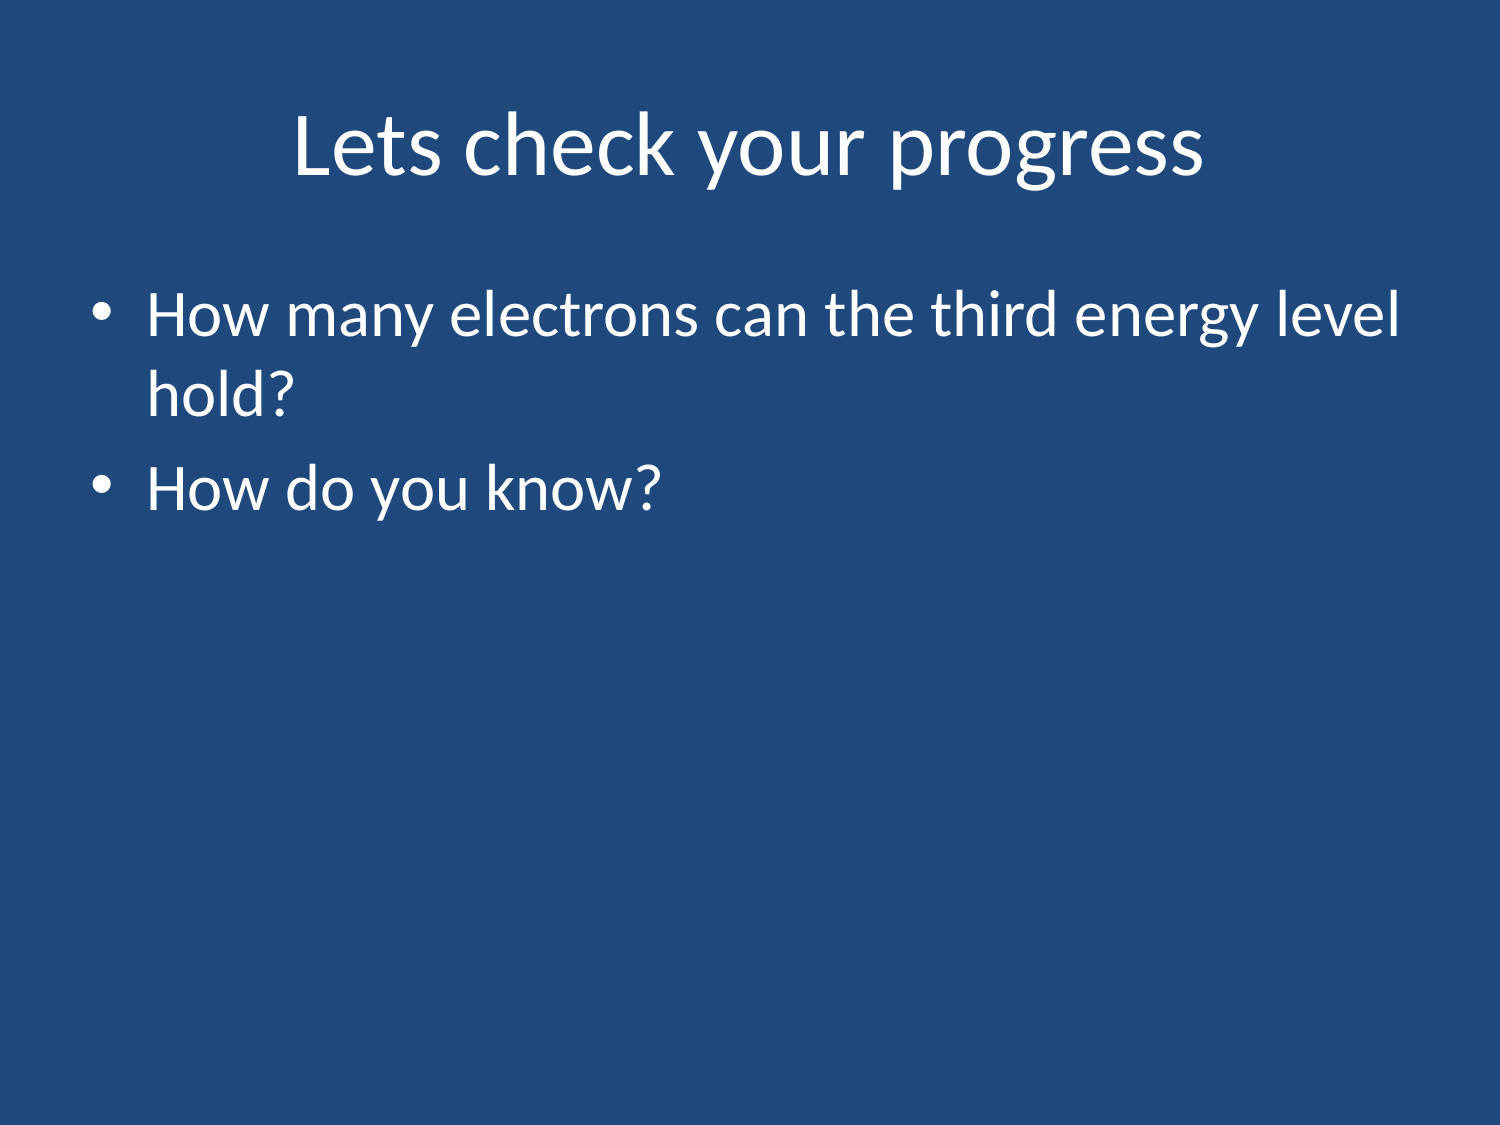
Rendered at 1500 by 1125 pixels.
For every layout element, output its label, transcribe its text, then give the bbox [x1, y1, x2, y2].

title Lets check your progress [75, 45, 1425, 233]
list How many electrons can the third energy level hold? How do you know? [75, 262, 1425, 1005]
